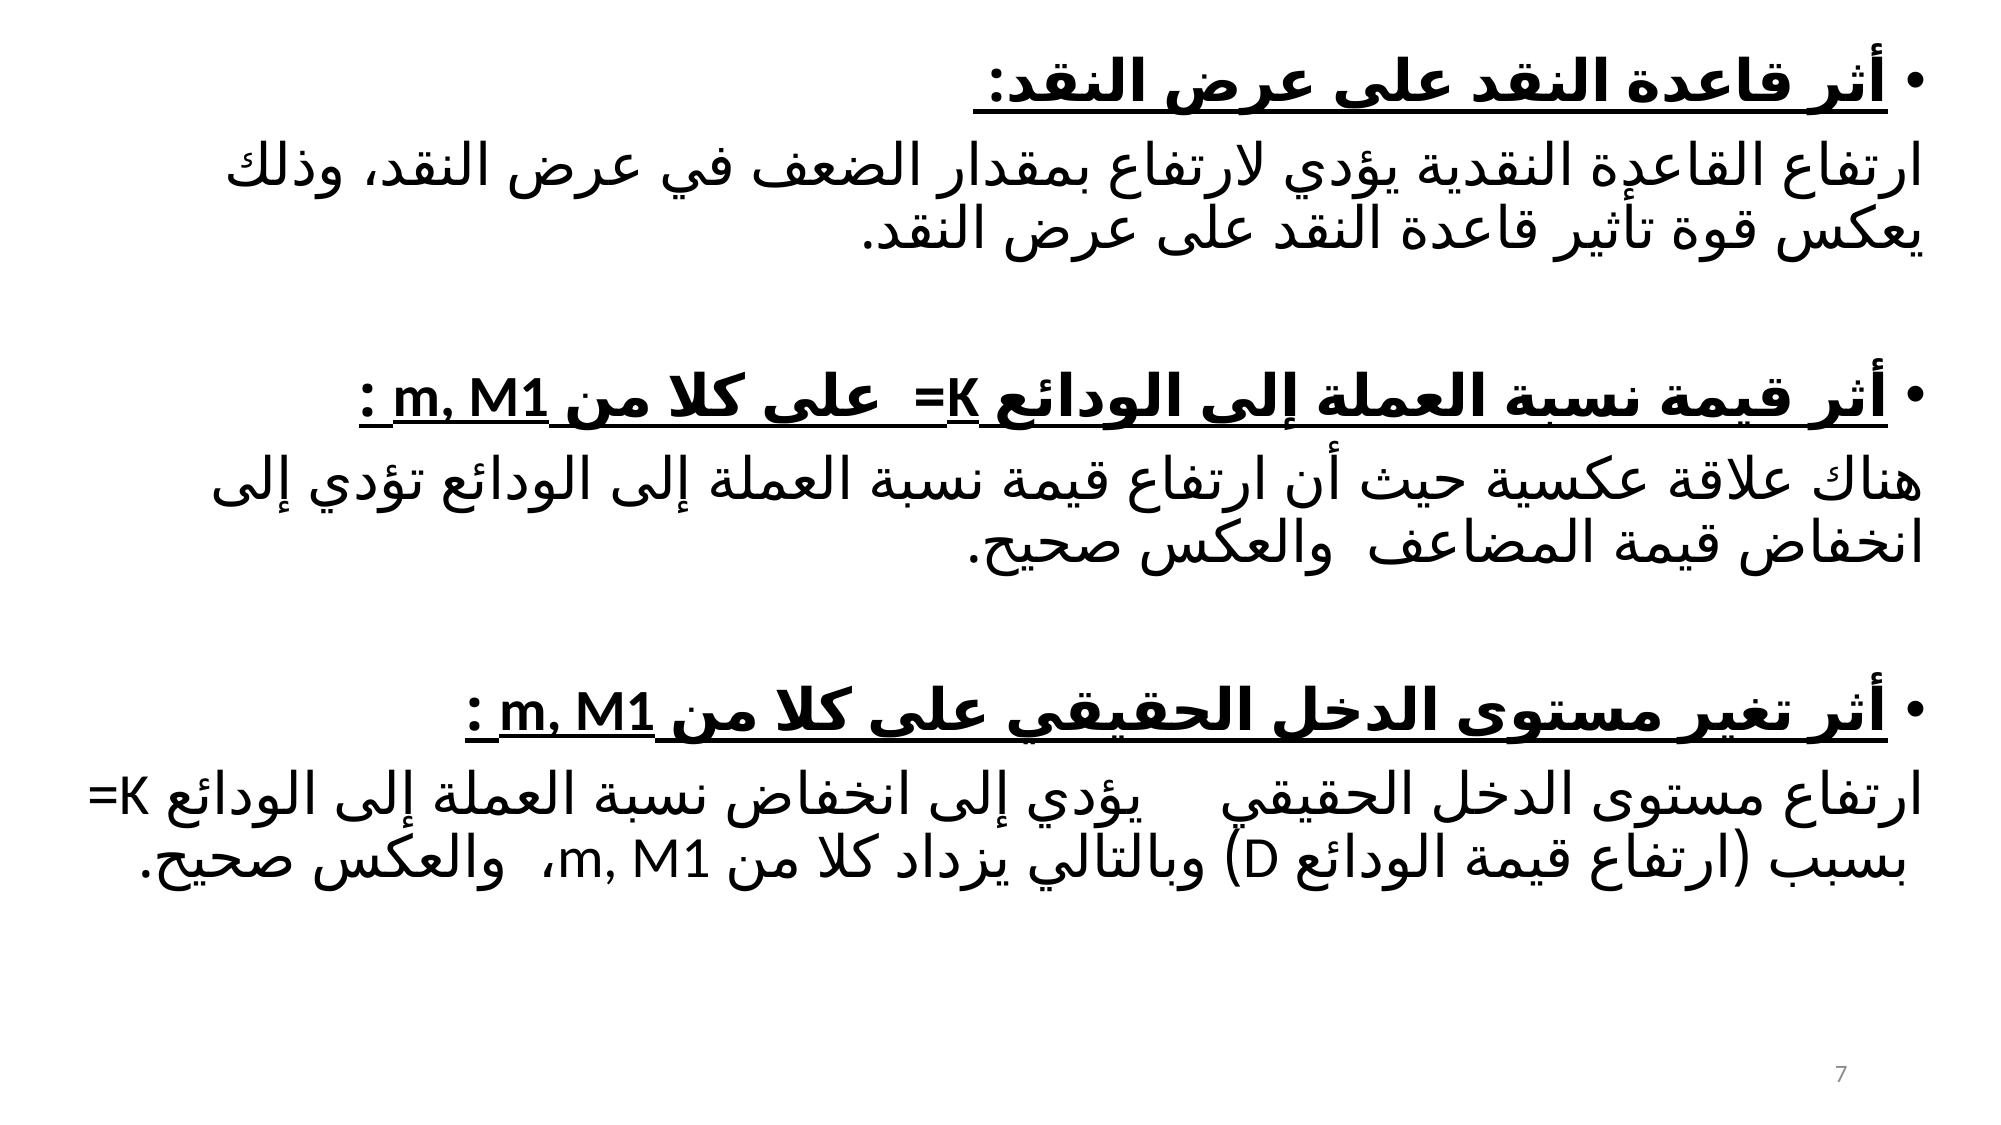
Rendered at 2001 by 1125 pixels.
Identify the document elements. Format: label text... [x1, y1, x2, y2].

slide_number 7 [1412, 1042, 1863, 1103]
